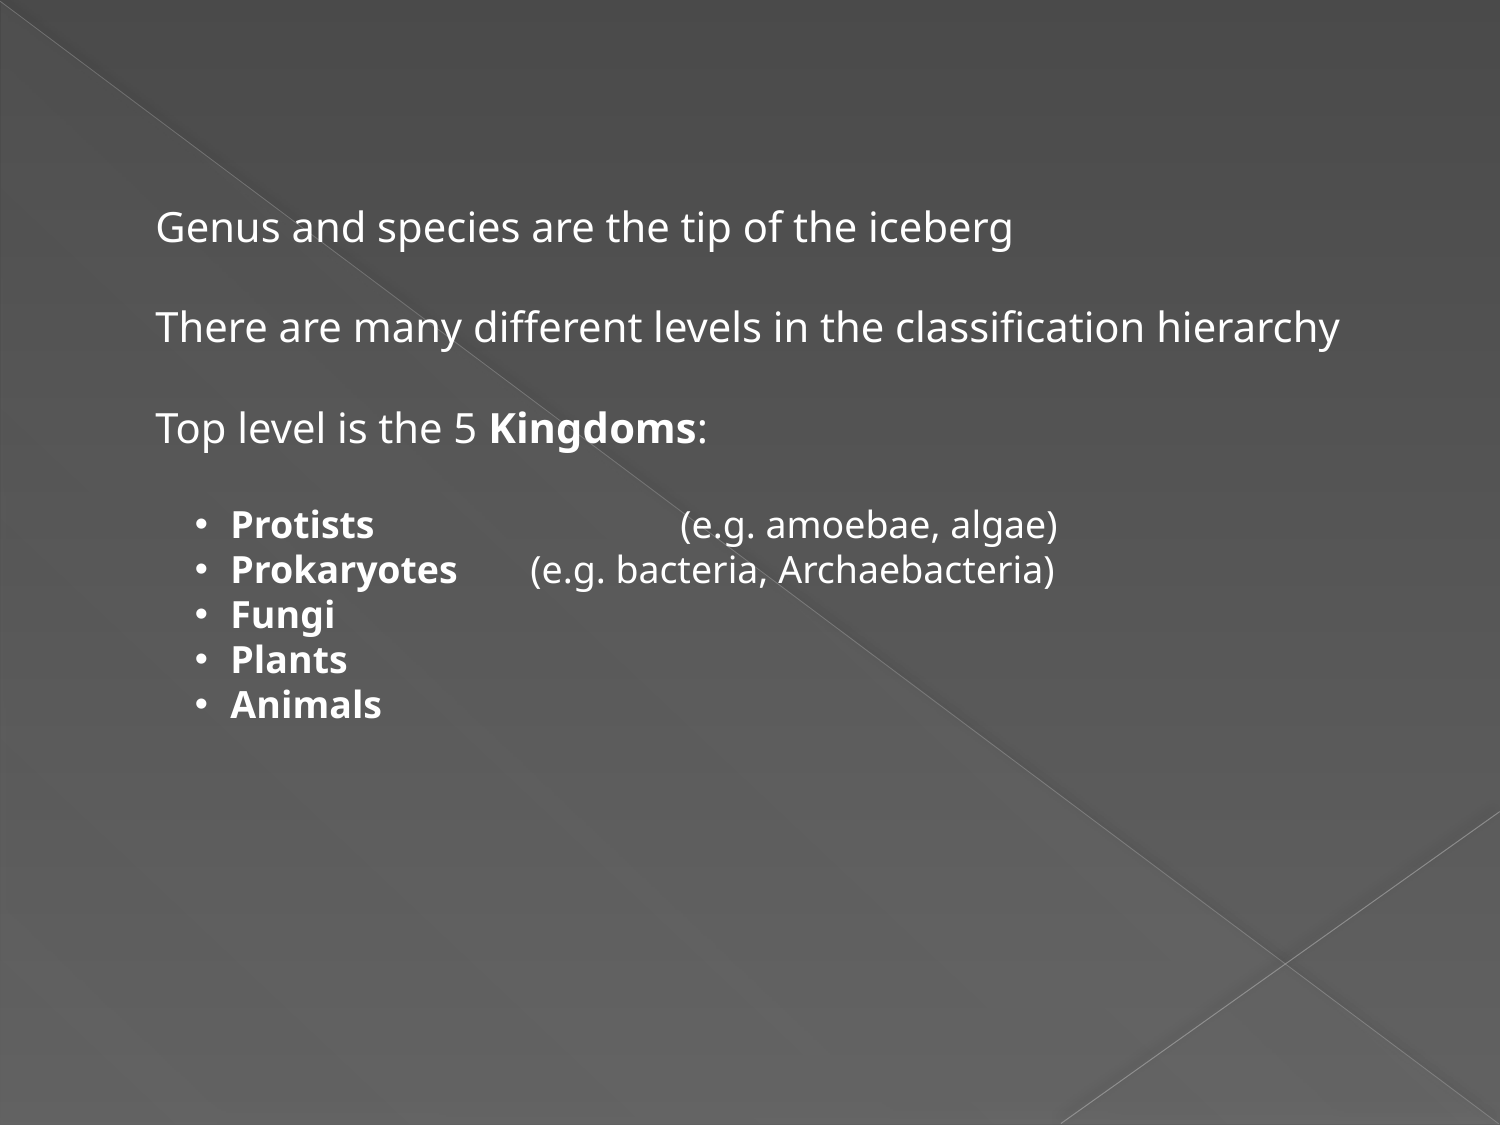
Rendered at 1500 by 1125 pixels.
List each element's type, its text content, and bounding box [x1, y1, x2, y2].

text_box Genus and species are the tip of the iceberg There are many different levels in the classification hierarchy Top level is the 5 Kingdoms: Protists (e.g. amoebae, algae) Prokaryotes (e.g. bacteria, Archaebacteria) Fungi Plants Animals [140, 193, 1360, 734]
